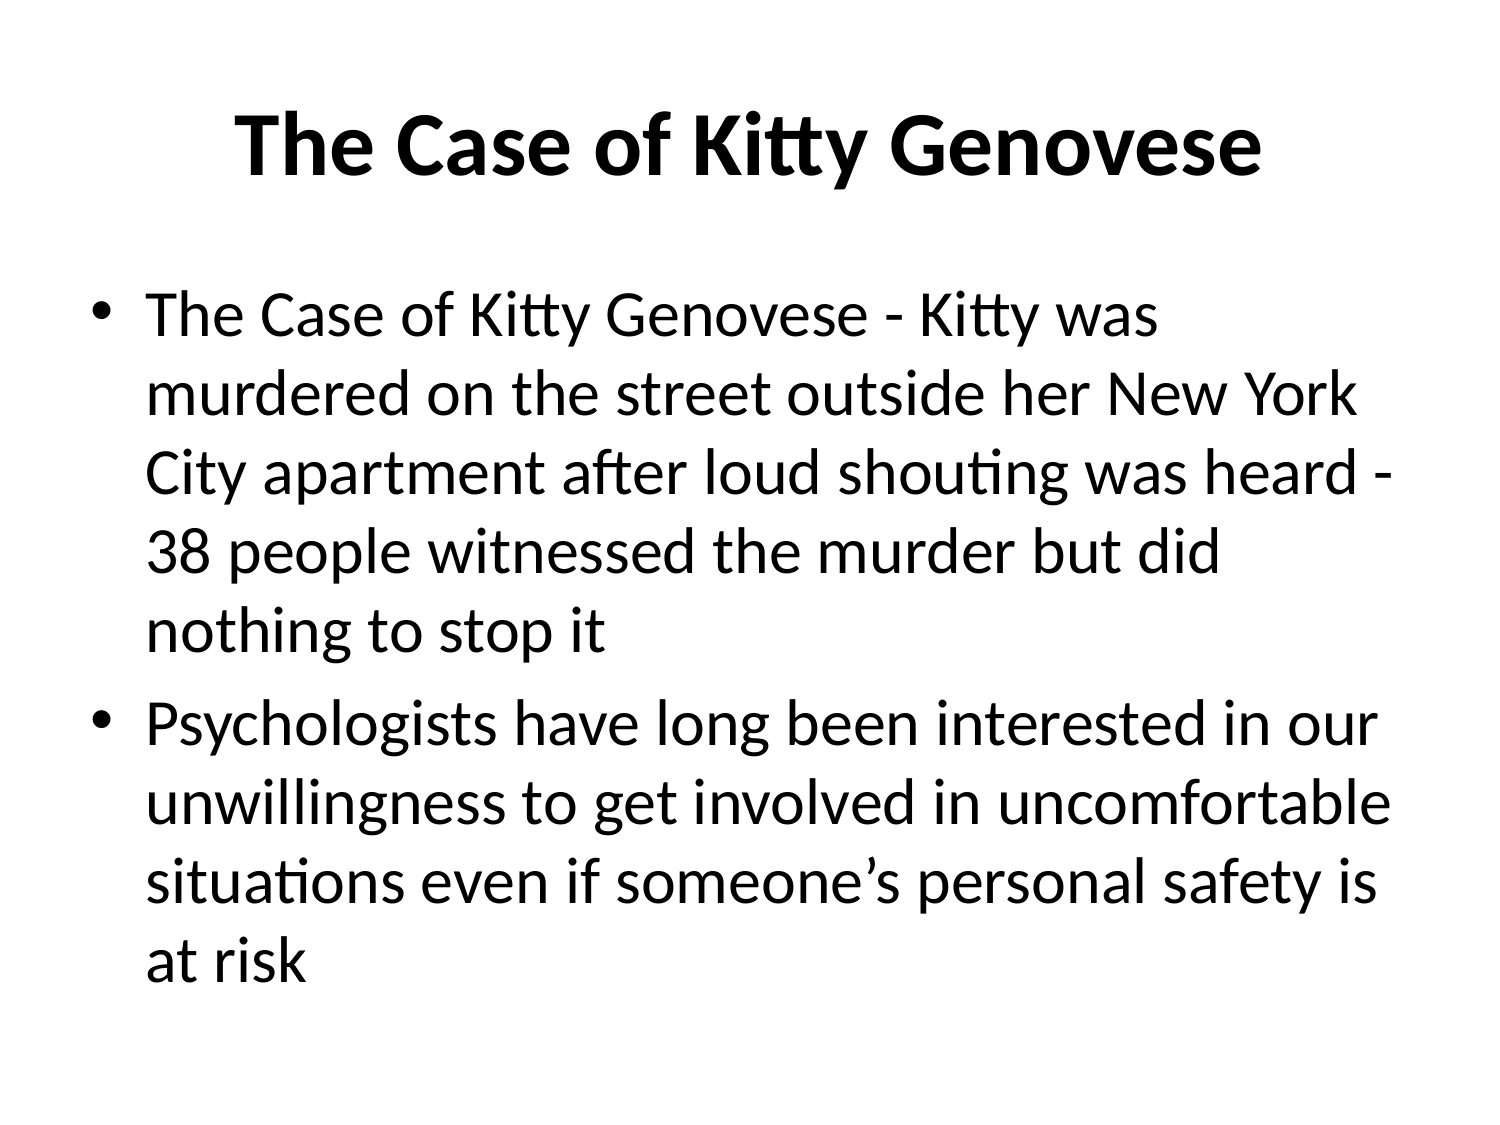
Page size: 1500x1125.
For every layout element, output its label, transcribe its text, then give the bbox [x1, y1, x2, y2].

list The Case of Kitty Genovese - Kitty was murdered on the street outside her New York City apartment after loud shouting was heard - 38 people witnessed the murder but did nothing to stop it Psychologists have long been interested in our unwillingness to get involved in uncomfortable situations even if someone’s personal safety is at risk [75, 262, 1425, 1005]
title The Case of Kitty Genovese [75, 45, 1425, 233]
